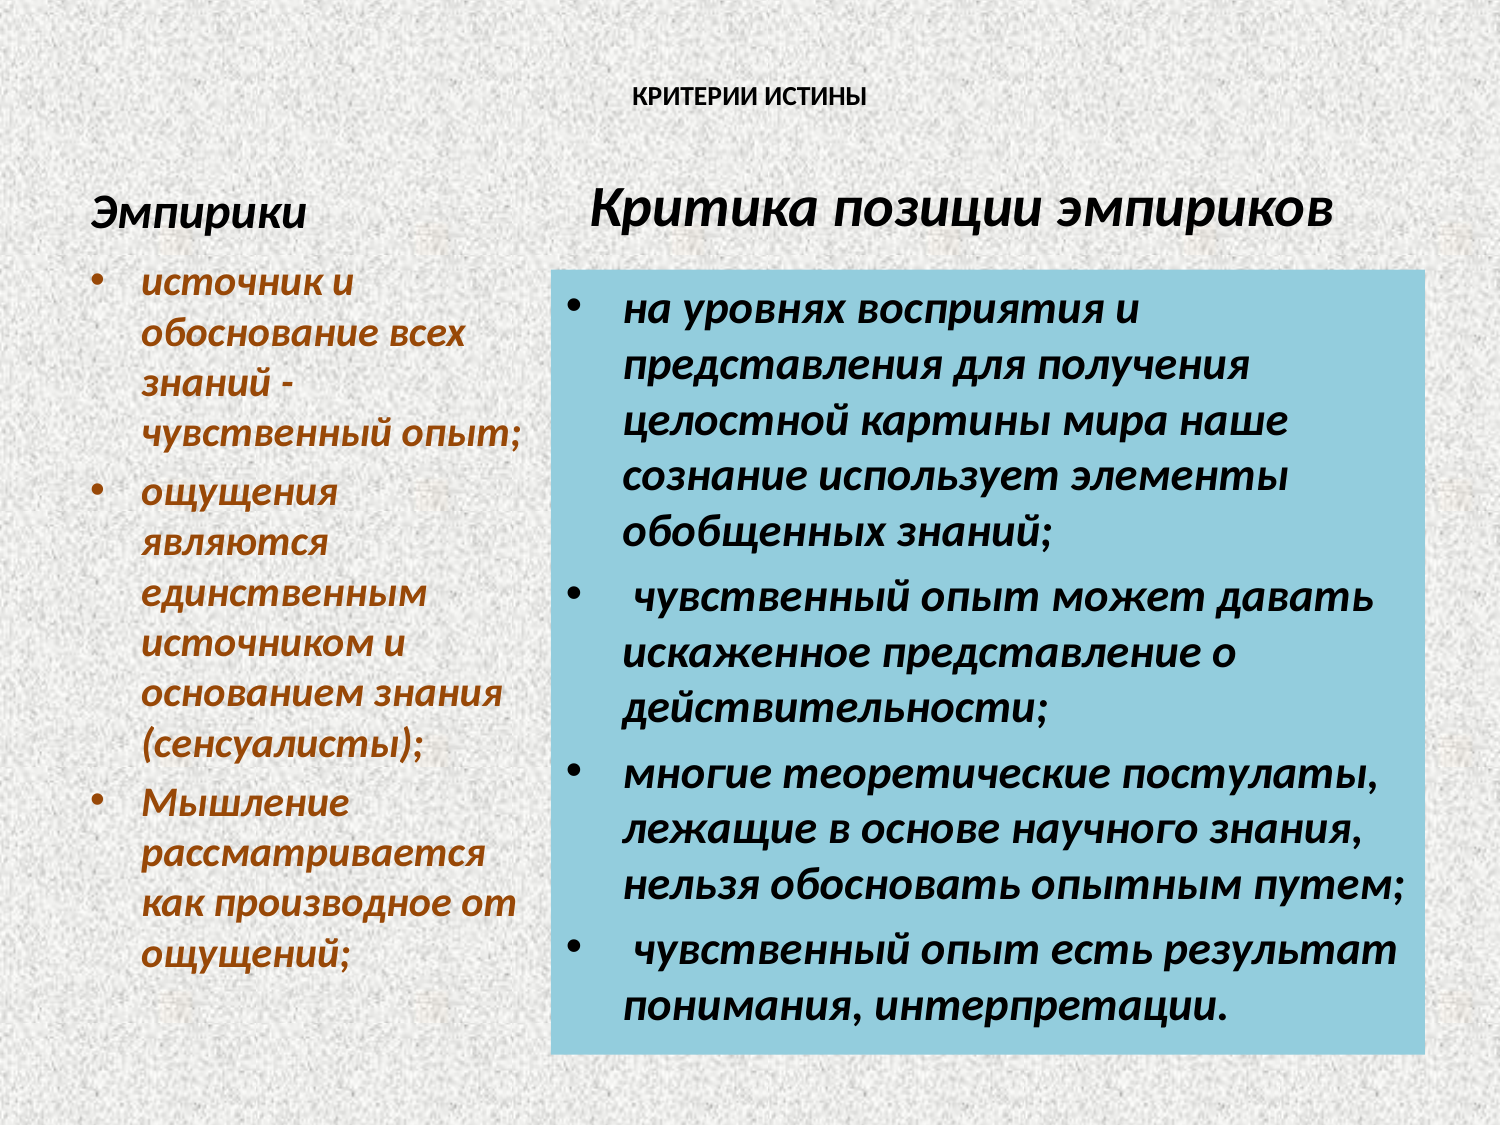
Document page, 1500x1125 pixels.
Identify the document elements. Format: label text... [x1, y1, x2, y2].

picture [0, 0, 1500, 1125]
list Эмпирики [75, 128, 352, 246]
title КРИТЕРИИ ИСТИНЫ [75, 70, 1425, 153]
list на уровнях восприятия и представления для получения целостной картины мира наше сознание использует элементы обобщенных знаний; чувственный опыт может давать искаженное представление о действительности; многие теоретические постулаты, лежащие в основе научного знания, нельзя обосновать опытным путем; чувственный опыт есть результат понимания, интерпретации. [550, 269, 1425, 1055]
list источник и обоснование всех знаний - чувственный опыт; ощущения являются единственным источником и основанием знания (сенсуалисты); Мышление рассматривается как производное от ощущений; [75, 246, 539, 1005]
list Критика позиции эмпириков [574, 128, 1425, 247]
